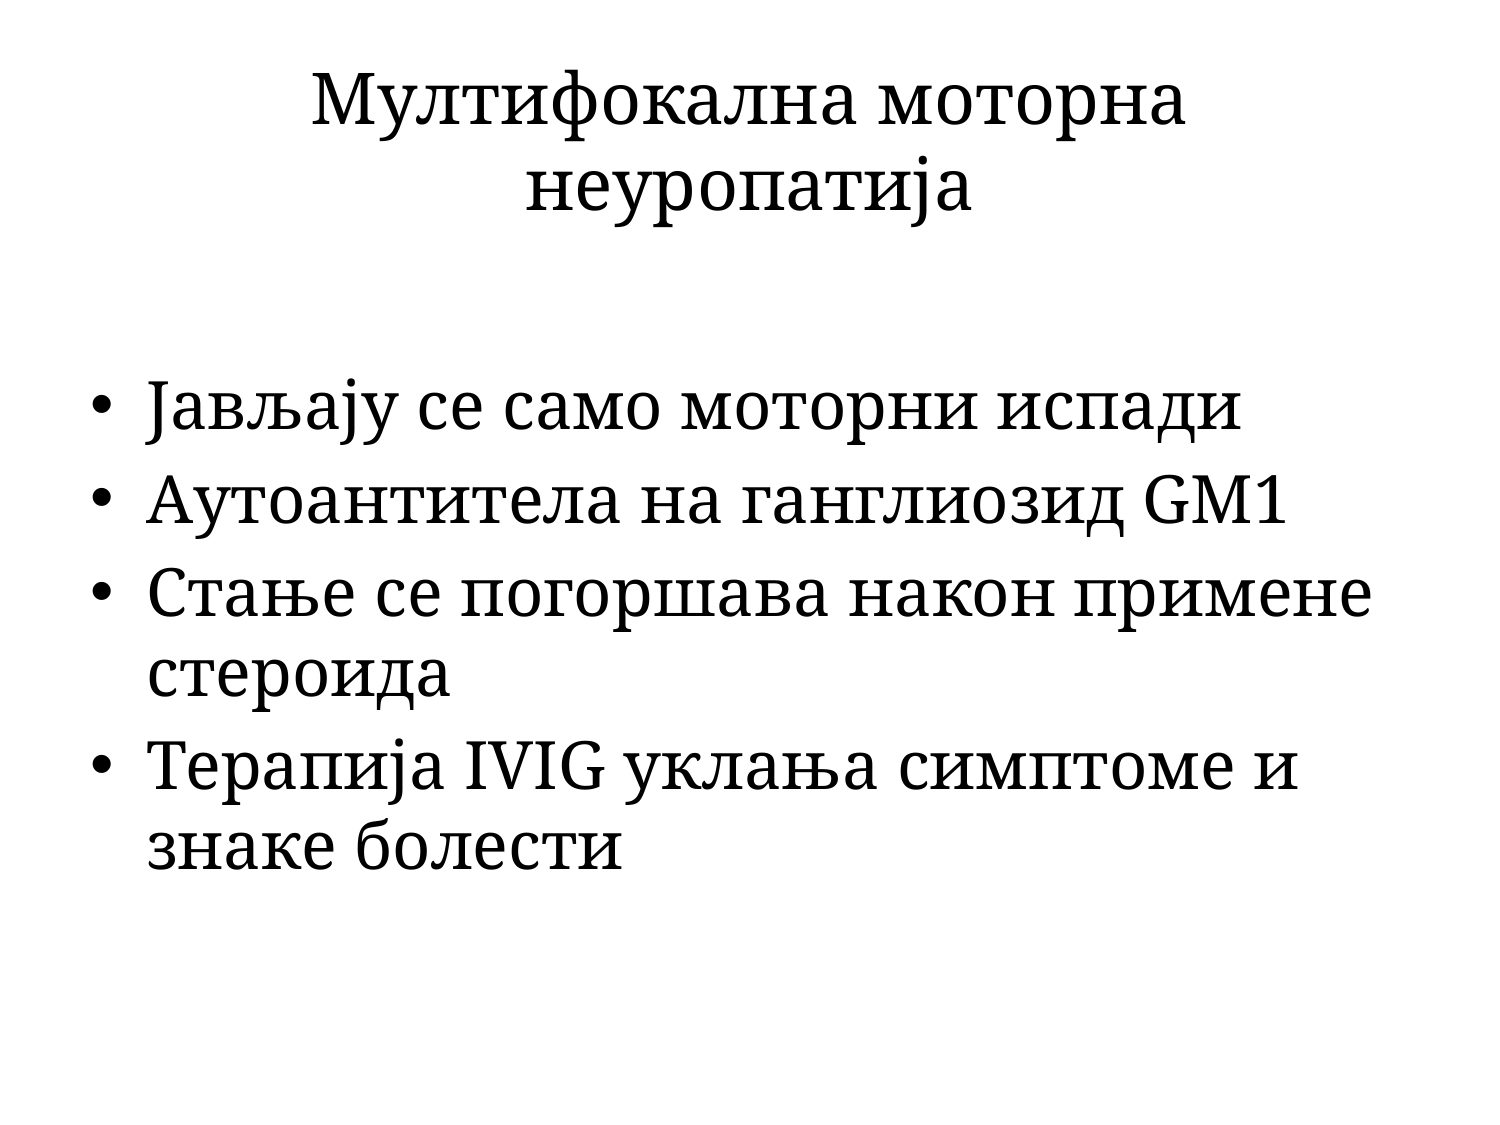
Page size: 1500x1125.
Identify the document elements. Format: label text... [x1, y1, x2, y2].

list Јављају се само моторни испади Аутоантитела на ганглиозид GM1 Стање се погоршава након примене стероида Терапија IVIG уклања симптоме и знаке болести [75, 262, 1425, 1005]
title Мултифокална моторна неуропатија [75, 45, 1425, 233]
